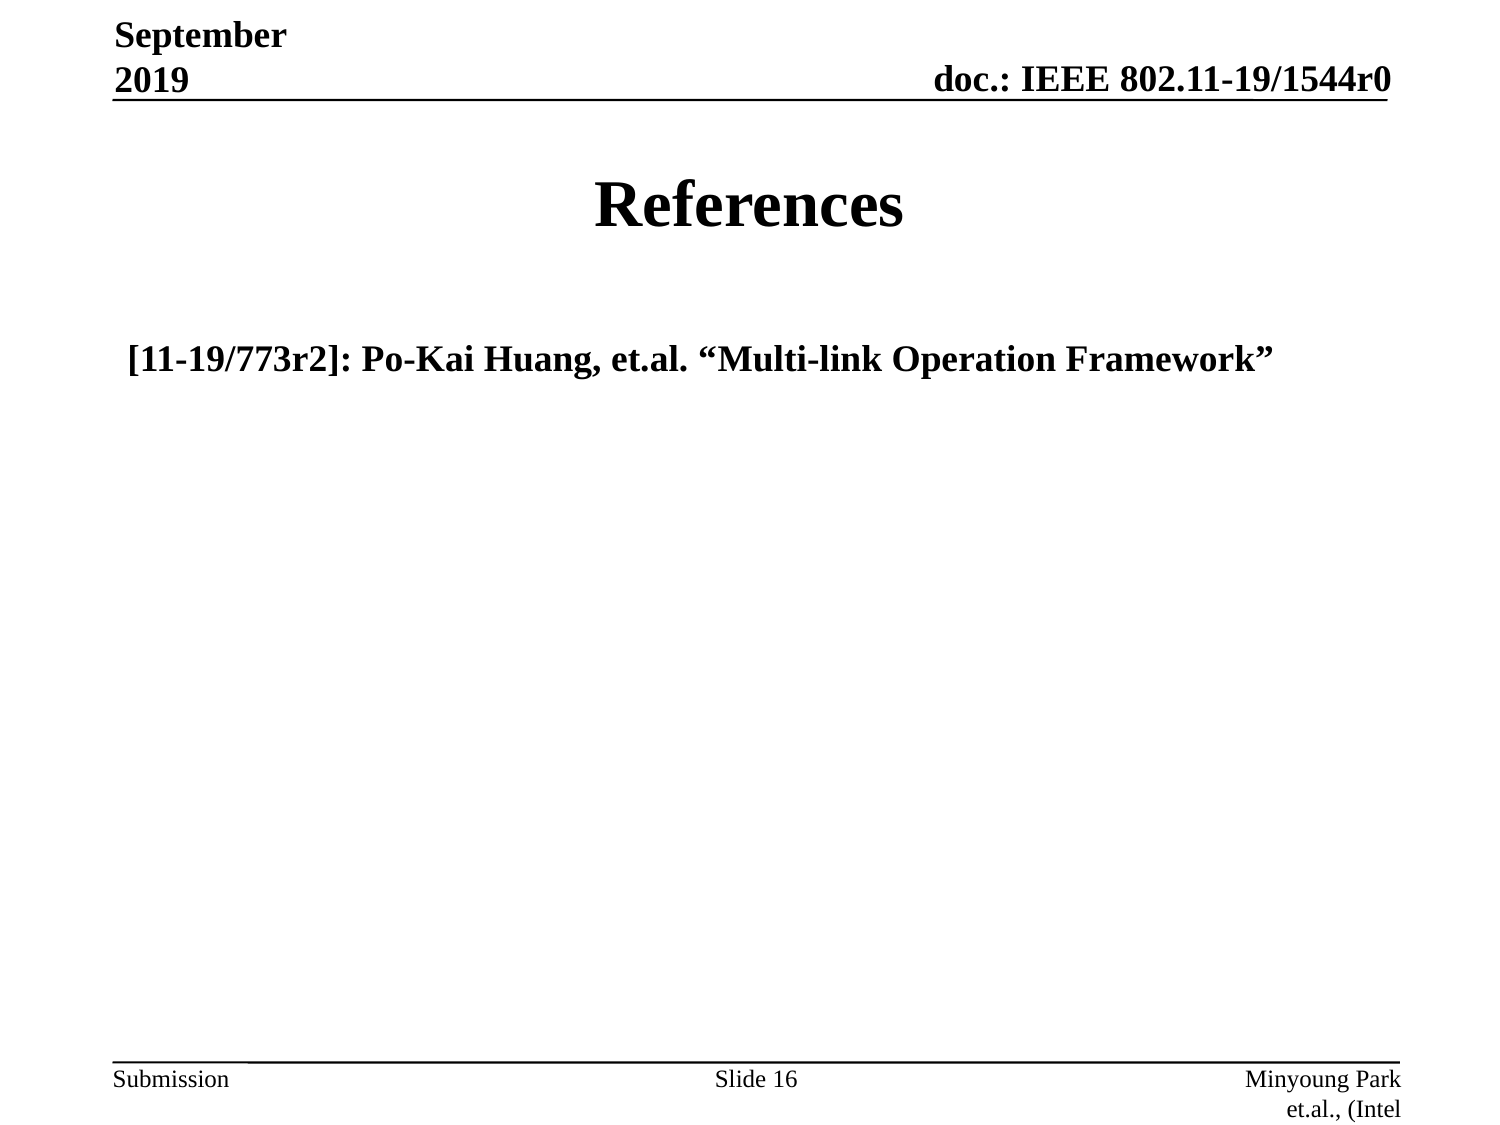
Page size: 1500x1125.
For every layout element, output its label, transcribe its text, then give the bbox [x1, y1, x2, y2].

list [11-19/773r2]: Po-Kai Huang, et.al. “Multi-link Operation Framework” [112, 326, 1388, 1002]
footer Minyoung Park et.al., (Intel Corporation) [1186, 1061, 1402, 1093]
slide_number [114, 54, 309, 101]
slide_number Slide 16 [712, 1061, 800, 1093]
title References [112, 112, 1388, 288]
